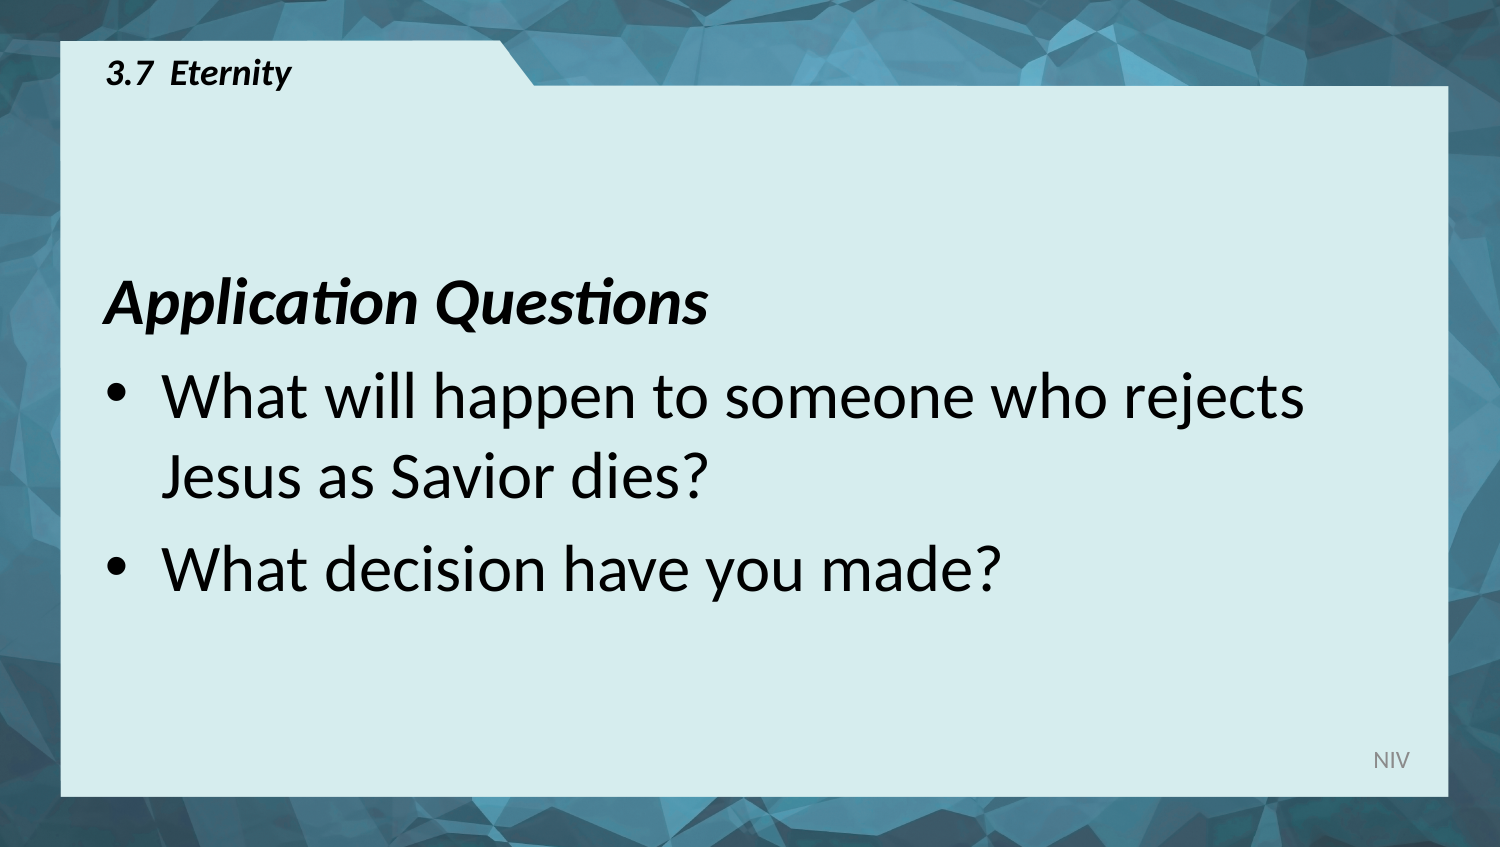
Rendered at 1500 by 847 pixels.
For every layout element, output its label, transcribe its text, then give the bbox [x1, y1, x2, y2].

footer NIV [950, 736, 1425, 782]
title 3.7 Eternity [89, 33, 1420, 108]
list Application Questions What will happen to someone who rejects Jesus as Savior dies? What decision have you made? [89, 141, 1403, 722]
picture [0, 0, 1500, 847]
